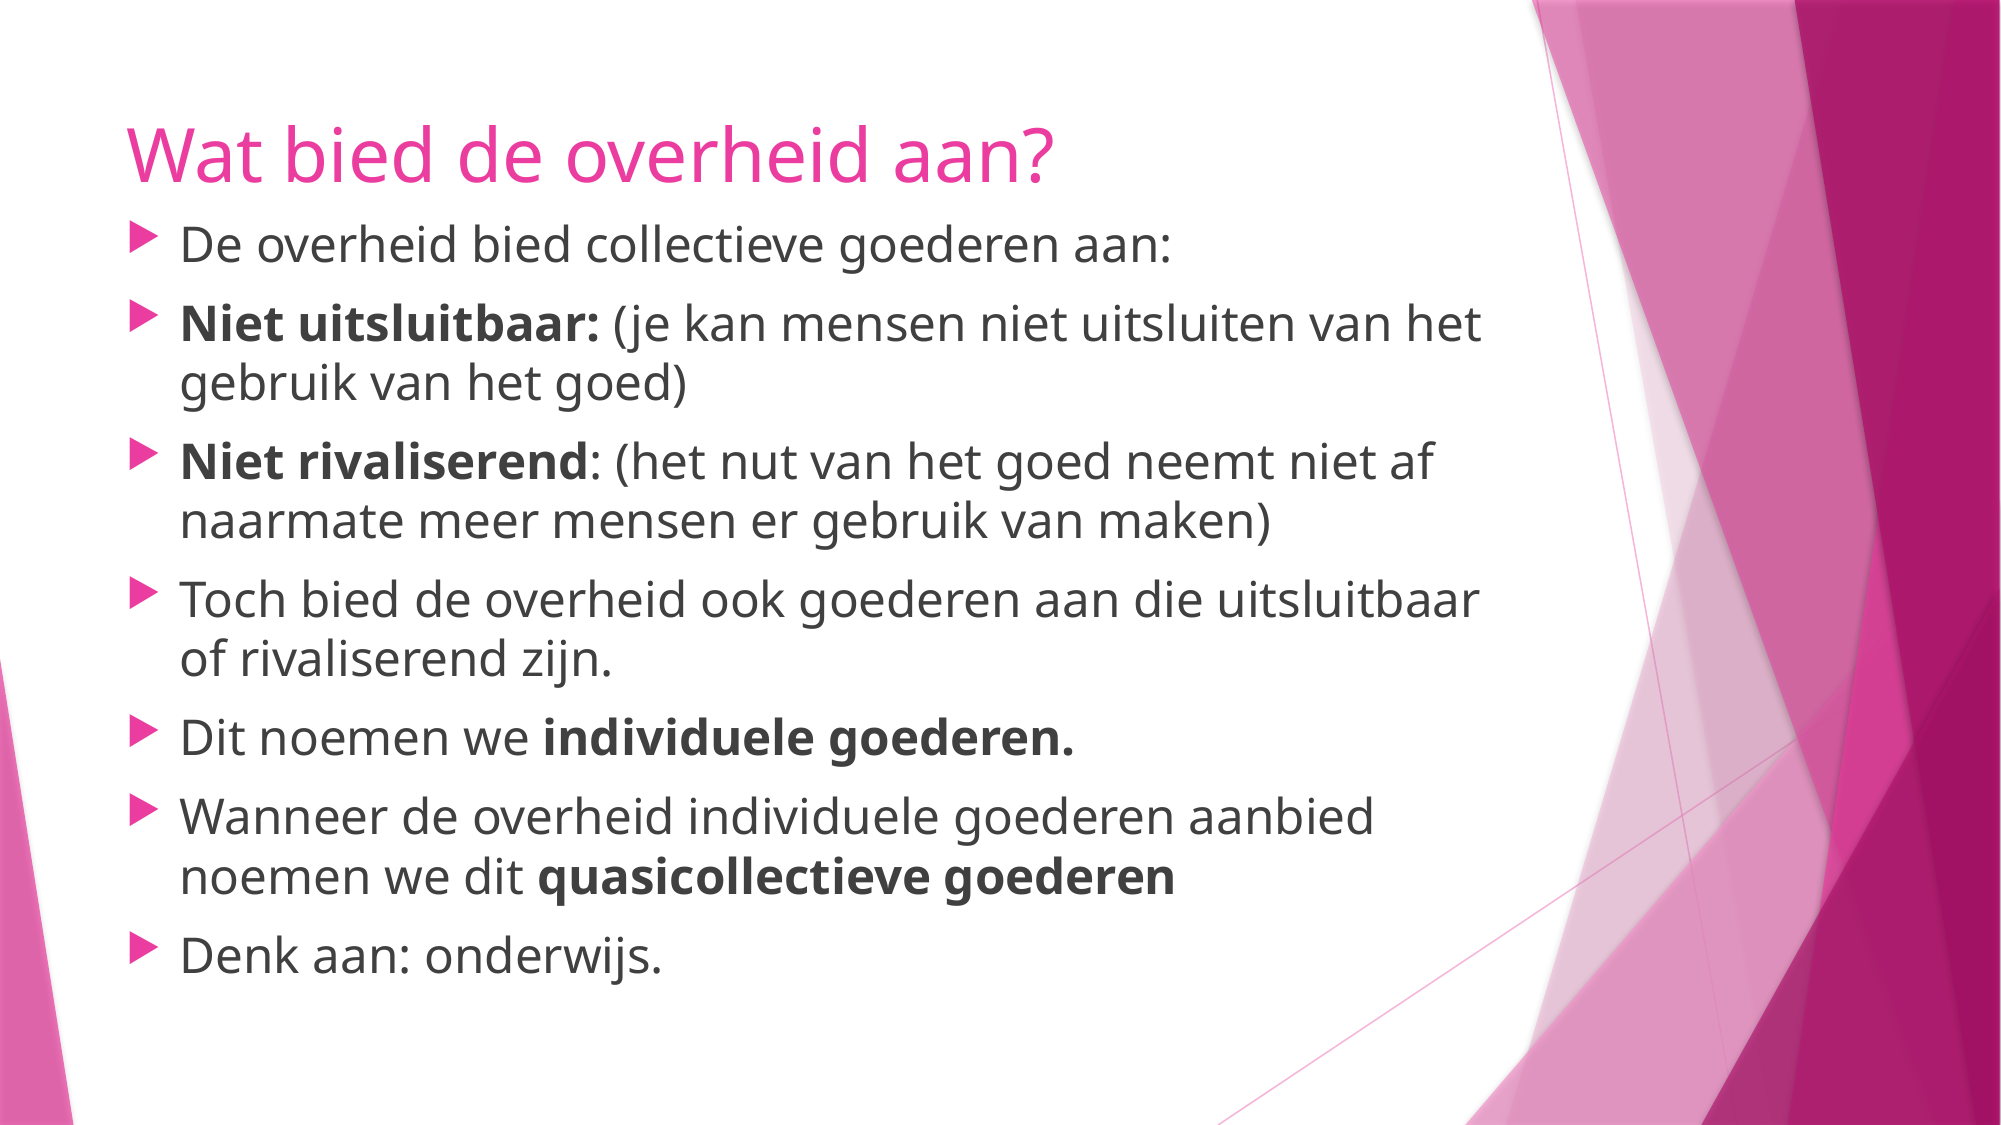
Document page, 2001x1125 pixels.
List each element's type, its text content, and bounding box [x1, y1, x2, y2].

title Wat bied de overheid aan? [111, 99, 1522, 205]
list De overheid bied collectieve goederen aan: Niet uitsluitbaar: (je kan mensen niet uitsluiten van het gebruik van het goed) Niet rivaliserend: (het nut van het goed neemt niet af naarmate meer mensen er gebruik van maken) Toch bied de overheid ook goederen aan die uitsluitbaar of rivaliserend zijn. Dit noemen we individuele goederen. Wanneer de overheid individuele goederen aanbied noemen we dit quasicollectieve goederen Denk aan: onderwijs. [111, 205, 1522, 992]
